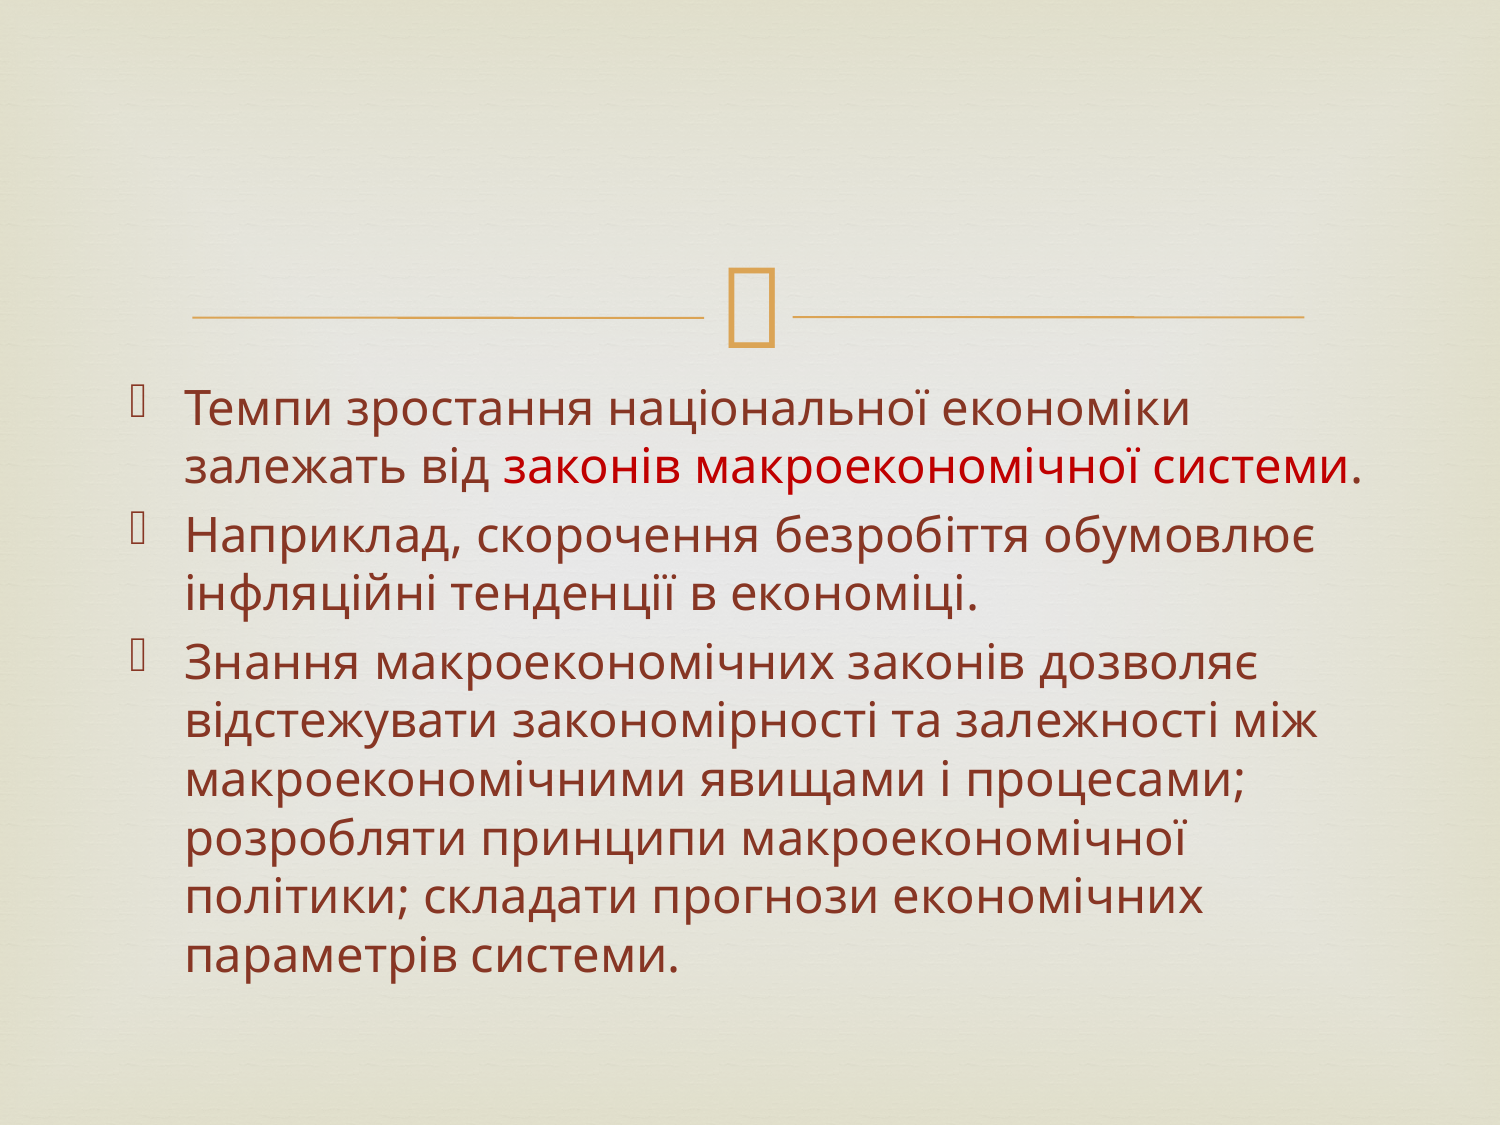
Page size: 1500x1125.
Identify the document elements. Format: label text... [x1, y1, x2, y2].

list Темпи зростання національної економіки залежать від законів макроекономічної системи. Наприклад, скорочення безробіття обумовлює інфляційні тенденції в економіці. Знання макроекономічних законів дозволяє відстежувати закономірності та залежності між макроекономічними явищами і процесами; розробляти принципи макроекономічної політики; складати прогнози економічних параметрів системи. [114, 368, 1386, 1005]
